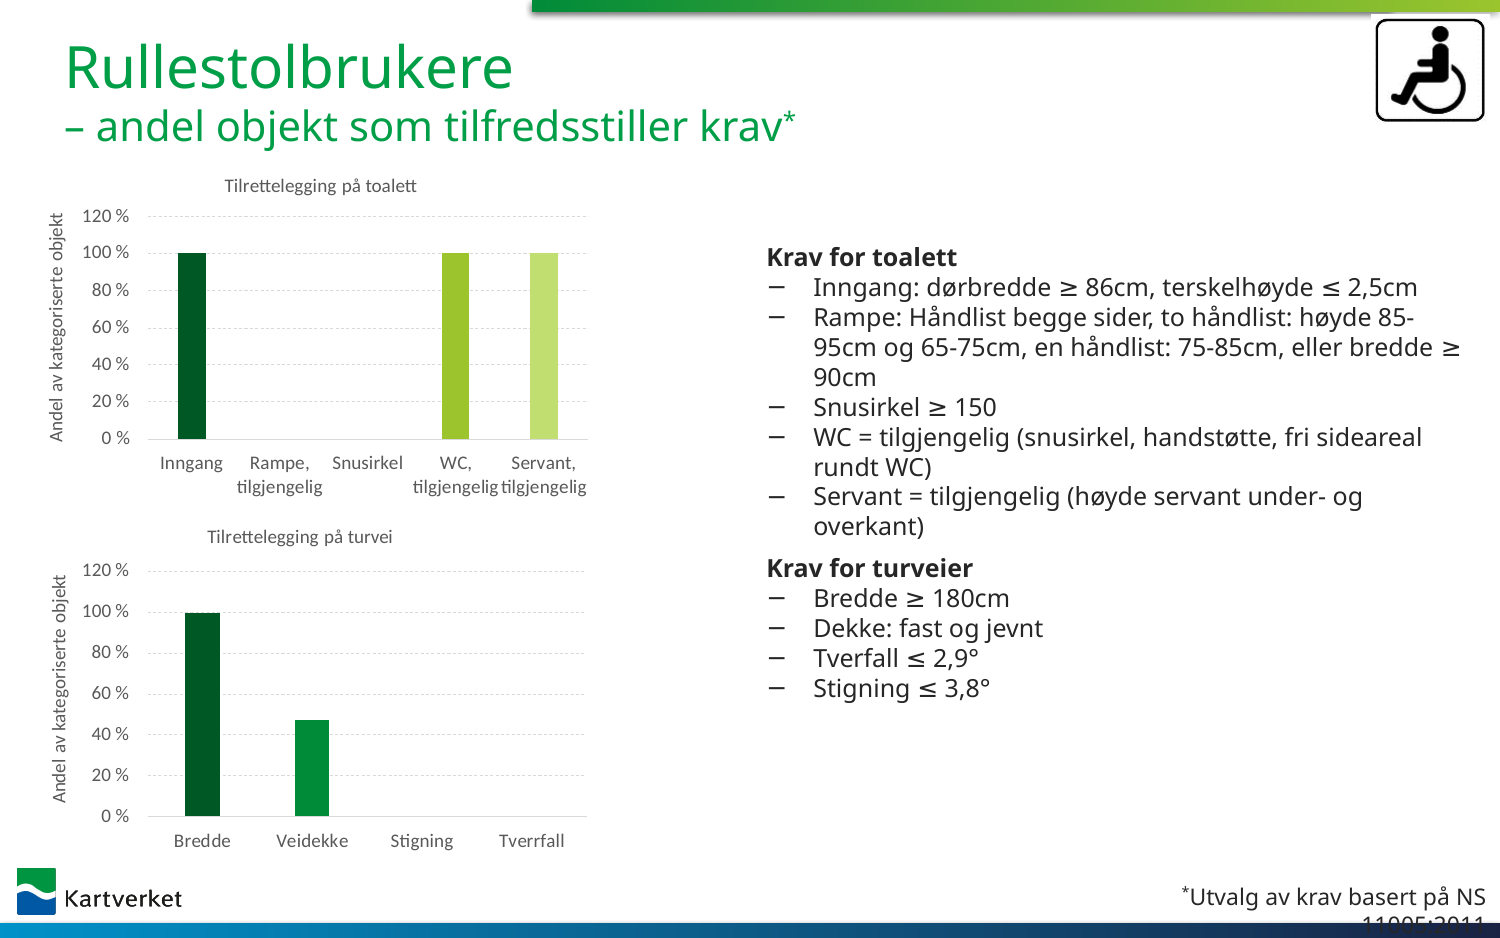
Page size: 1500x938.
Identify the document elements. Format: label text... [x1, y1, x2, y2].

picture [41, 166, 599, 505]
text_box Krav for toalett Inngang: dørbredde ≥ 86cm, terskelhøyde ≤ 2,5cm Rampe: Håndlist begge sider, to håndlist: høyde 85-95cm og 65-75cm, en håndlist: 75-85cm, eller bredde ≥ 90cm Snusirkel ≥ 150 WC = tilgjengelig (snusirkel, handstøtte, fri sideareal rundt WC) Servant = tilgjengelig (høyde servant under- og overkant) [751, 234, 1483, 545]
text_box *Utvalg av krav basert på NS 11005:2011 [1068, 873, 1500, 938]
picture [41, 520, 598, 859]
picture [1371, 13, 1491, 127]
text_box Rullestolbrukere – andel objekt som tilfredsstiller krav* [49, 14, 1431, 158]
text_box Krav for turveier Bredde ≥ 180cm Dekke: fast og jevnt Tverfall ≤ 2,9° Stigning ≤ 3,8° [751, 545, 1483, 710]
